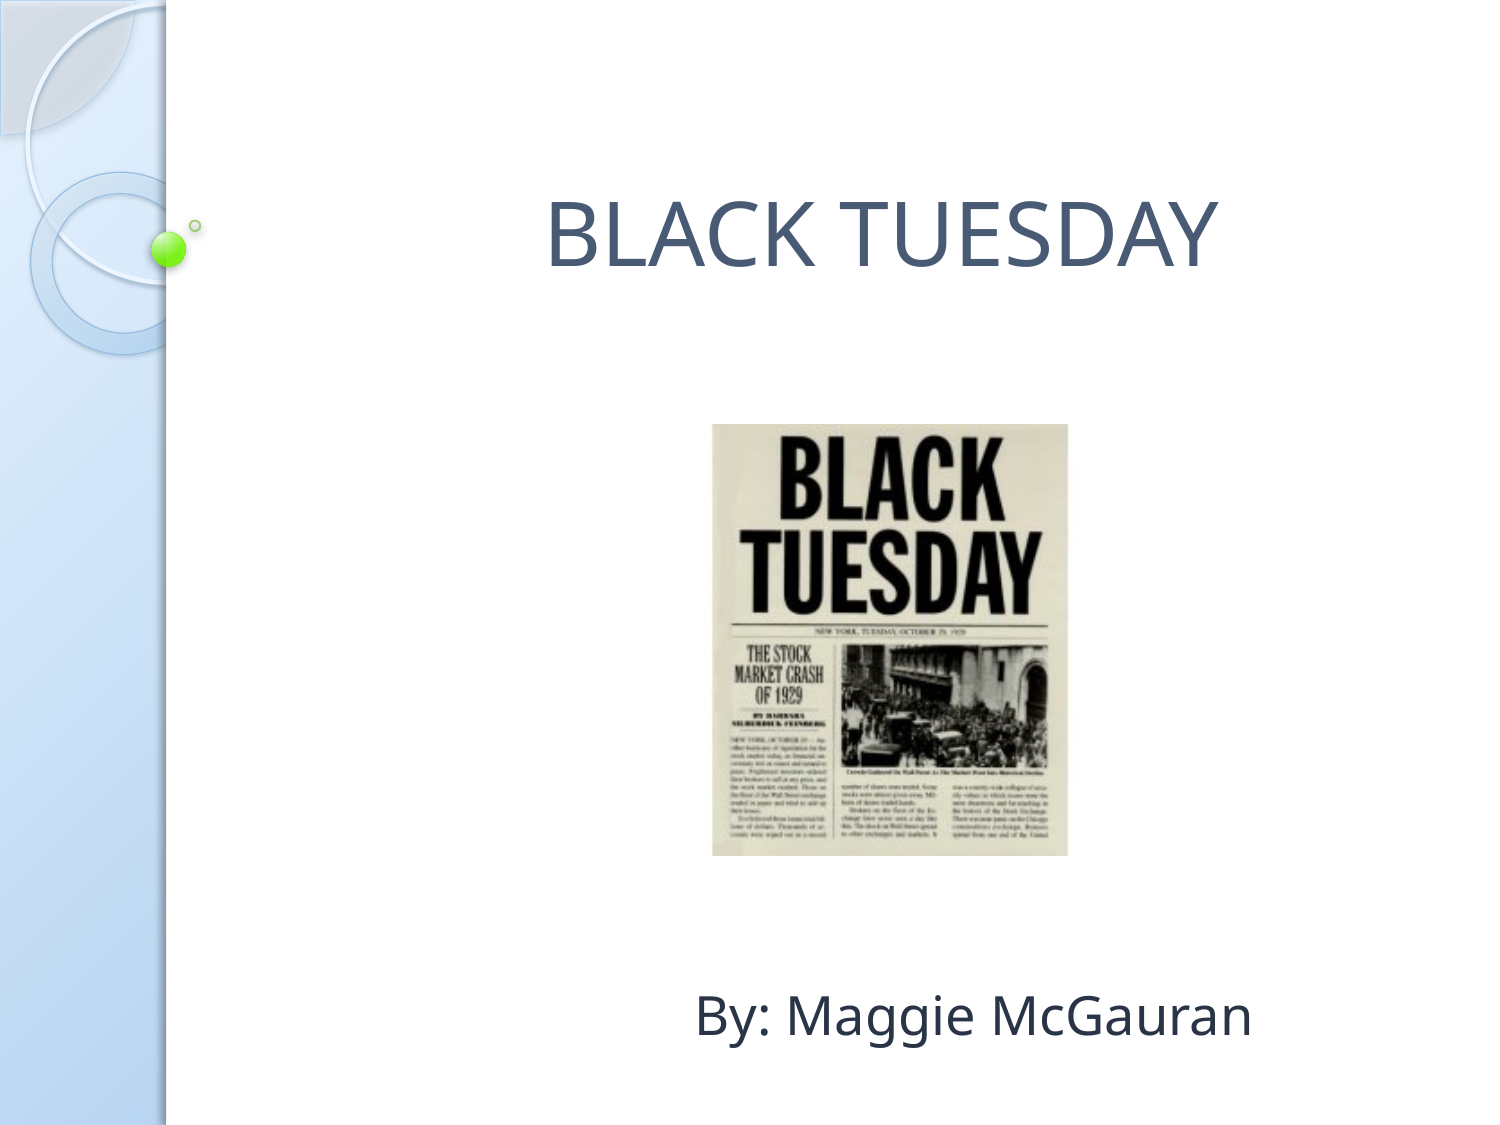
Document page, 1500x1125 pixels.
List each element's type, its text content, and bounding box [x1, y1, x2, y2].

subtitle By: Maggie McGauran [675, 981, 1500, 1125]
title BLACK TUESDAY [262, 50, 1478, 292]
picture [674, 424, 1107, 857]
